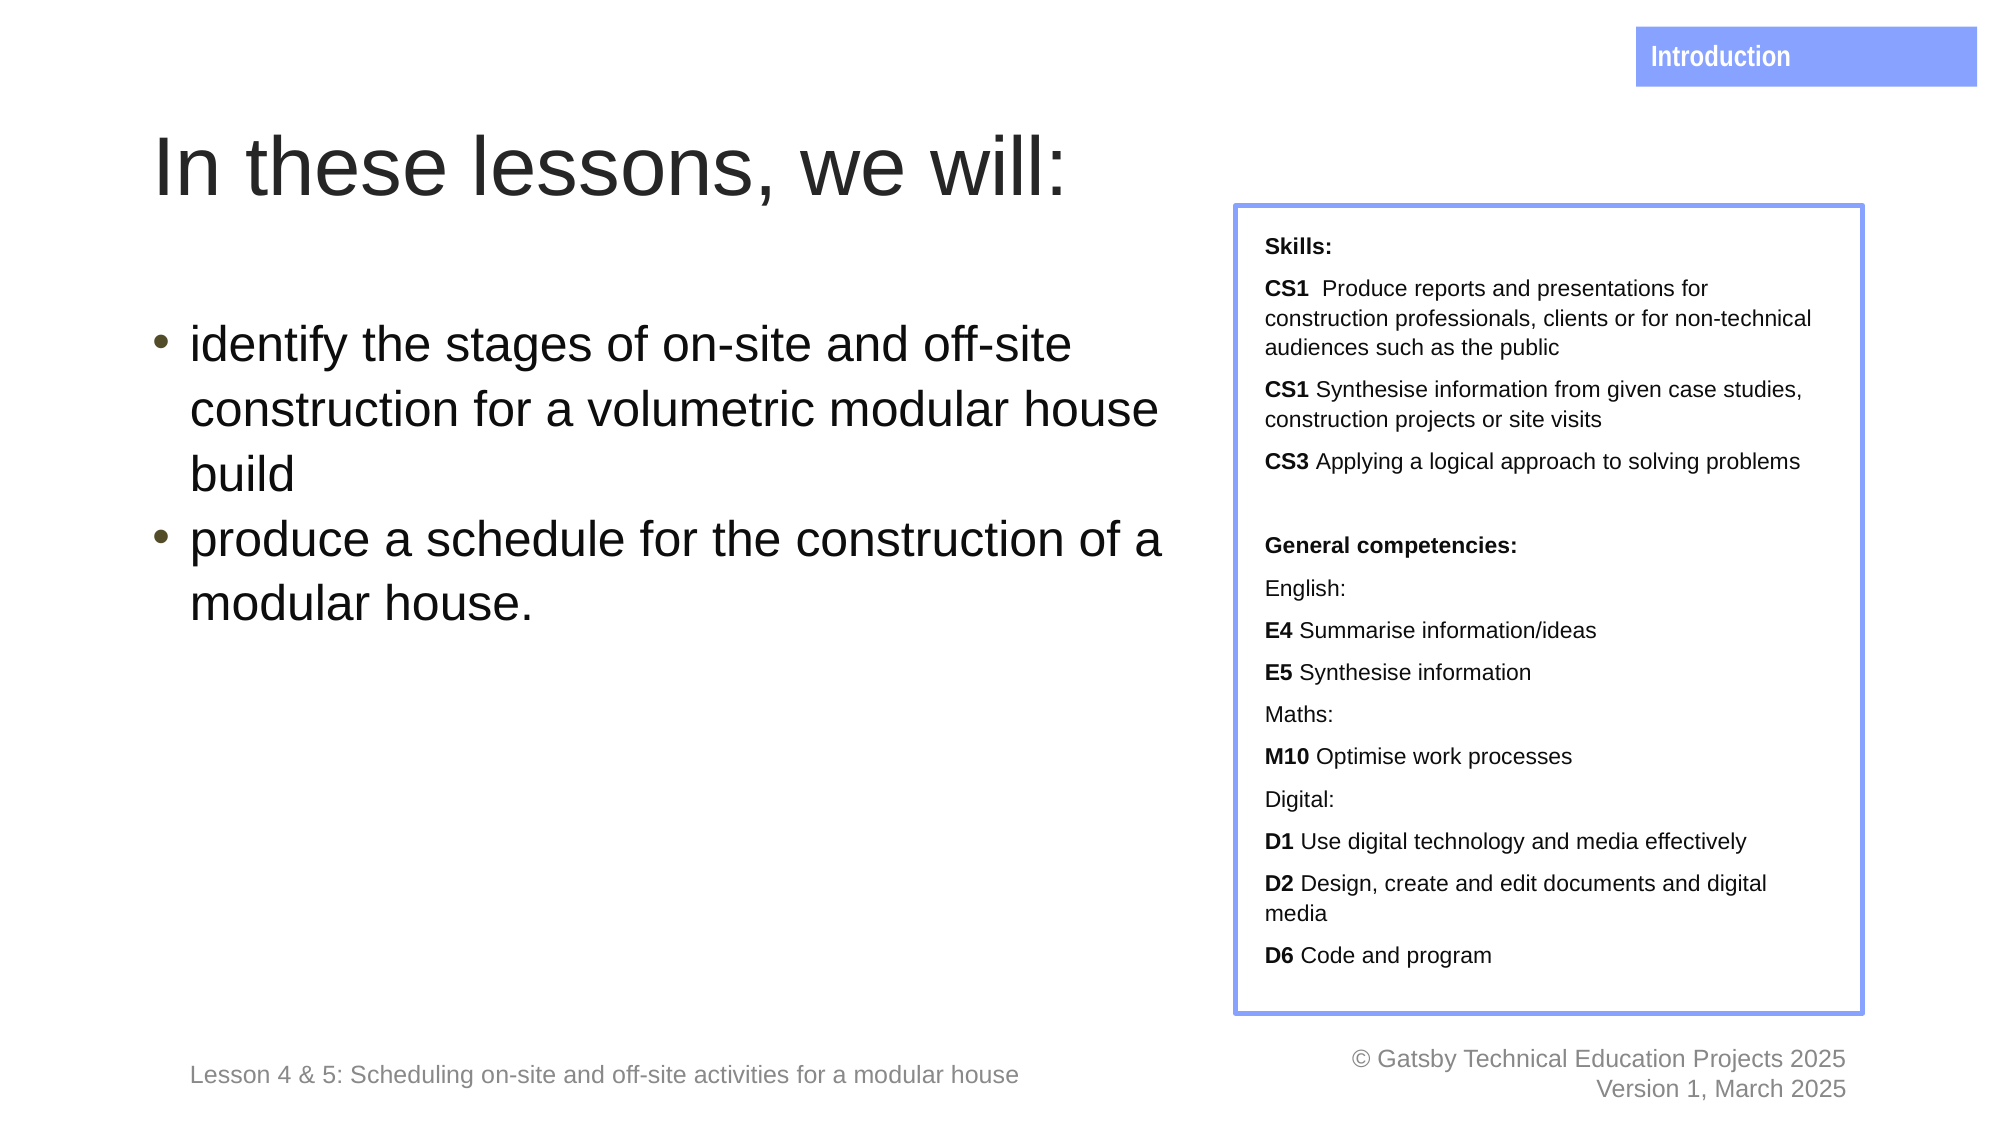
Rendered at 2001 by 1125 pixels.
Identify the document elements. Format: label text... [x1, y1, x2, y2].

list Lesson 4 & 5: Scheduling on-site and off-site activities for a modular house [137, 1042, 1079, 1103]
title In these lessons, we will: [137, 59, 1863, 278]
list identify the stages of on-site and off-site construction for a volumetric modular house build produce a schedule for the construction of a modular house. [137, 299, 1188, 1014]
list Introduction [1636, 26, 1978, 87]
list Skills: CS1 Produce reports and presentations for construction professionals, clients or for non-technical audiences such as the public CS1 Synthesise information from given case studies, construction projects or site visits CS3 Applying a logical approach to solving problems General competencies: English: E4 Summarise information/ideas E5 Synthesise information Maths: M10 Optimise work processes Digital: D1 Use digital technology and media effectively D2 Design, create and edit documents and digital media D6 Code and program [1233, 203, 1865, 1016]
